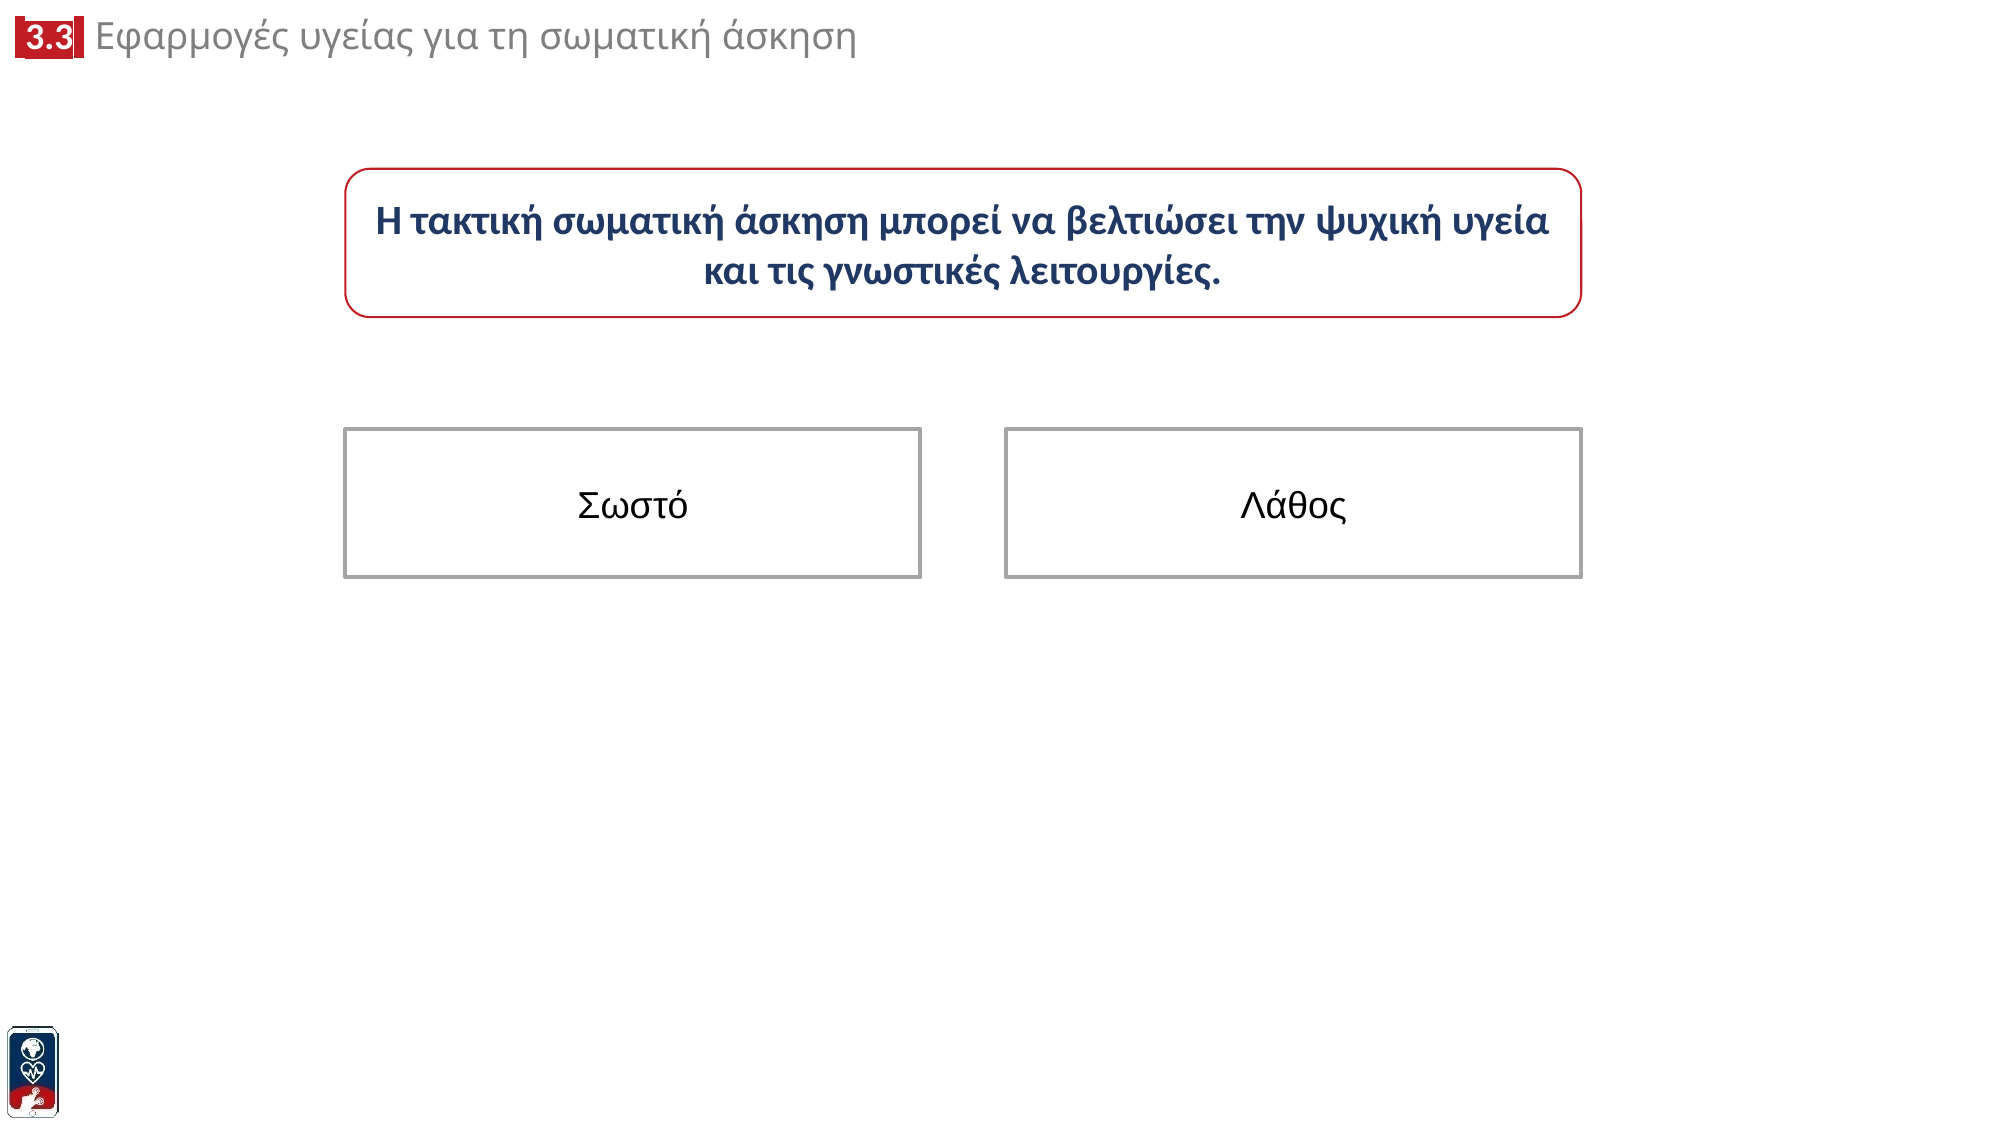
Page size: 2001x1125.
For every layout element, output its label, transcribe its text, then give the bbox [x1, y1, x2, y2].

picture [7, 1026, 59, 1118]
text_box Η τακτική σωματική άσκηση μπορεί να βελτιώσει την ψυχική υγεία και τις γνωστικές λειτουργίες. [345, 168, 1582, 318]
text_box Σωστό [343, 427, 922, 579]
text_box Λάθος [1004, 427, 1583, 579]
